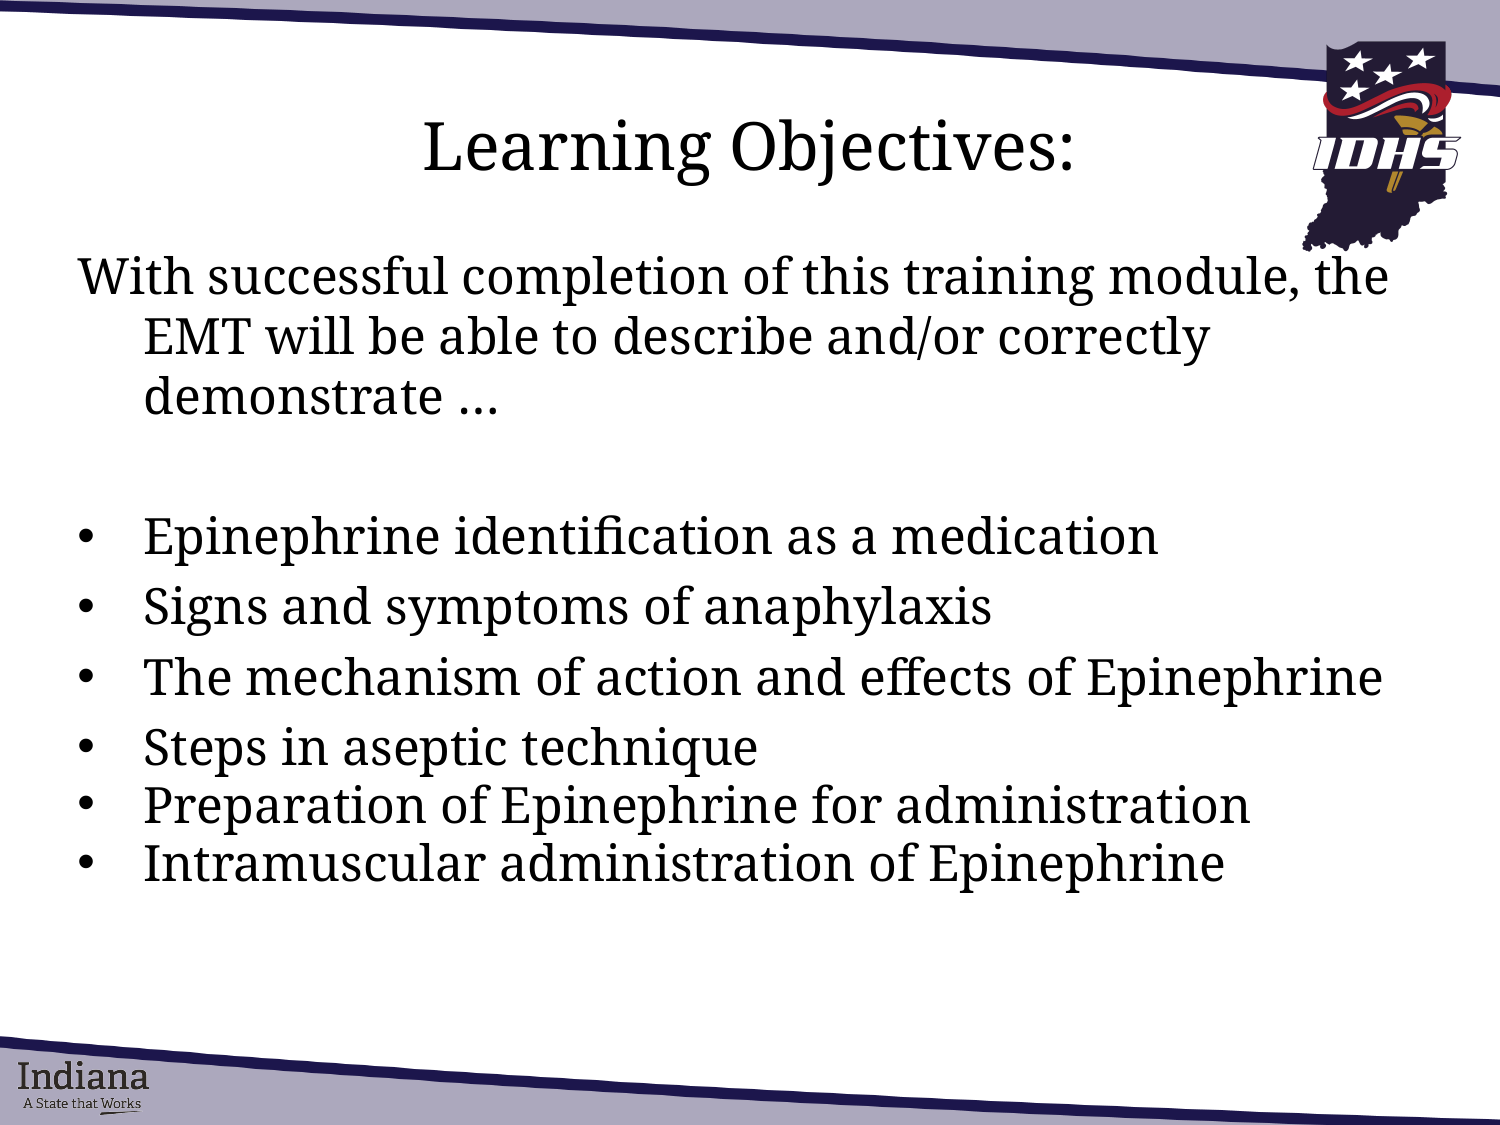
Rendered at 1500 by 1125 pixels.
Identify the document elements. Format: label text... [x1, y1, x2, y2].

picture [0, 0, 1500, 1125]
title Learning Objectives: [75, 62, 1425, 225]
list With successful completion of this training module, the EMT will be able to describe and/or correctly demonstrate … Epinephrine identification as a medication Signs and symptoms of anaphylaxis The mechanism of action and effects of Epinephrine Steps in aseptic technique Preparation of Epinephrine for administration Intramuscular administration of Epinephrine [62, 237, 1425, 1075]
